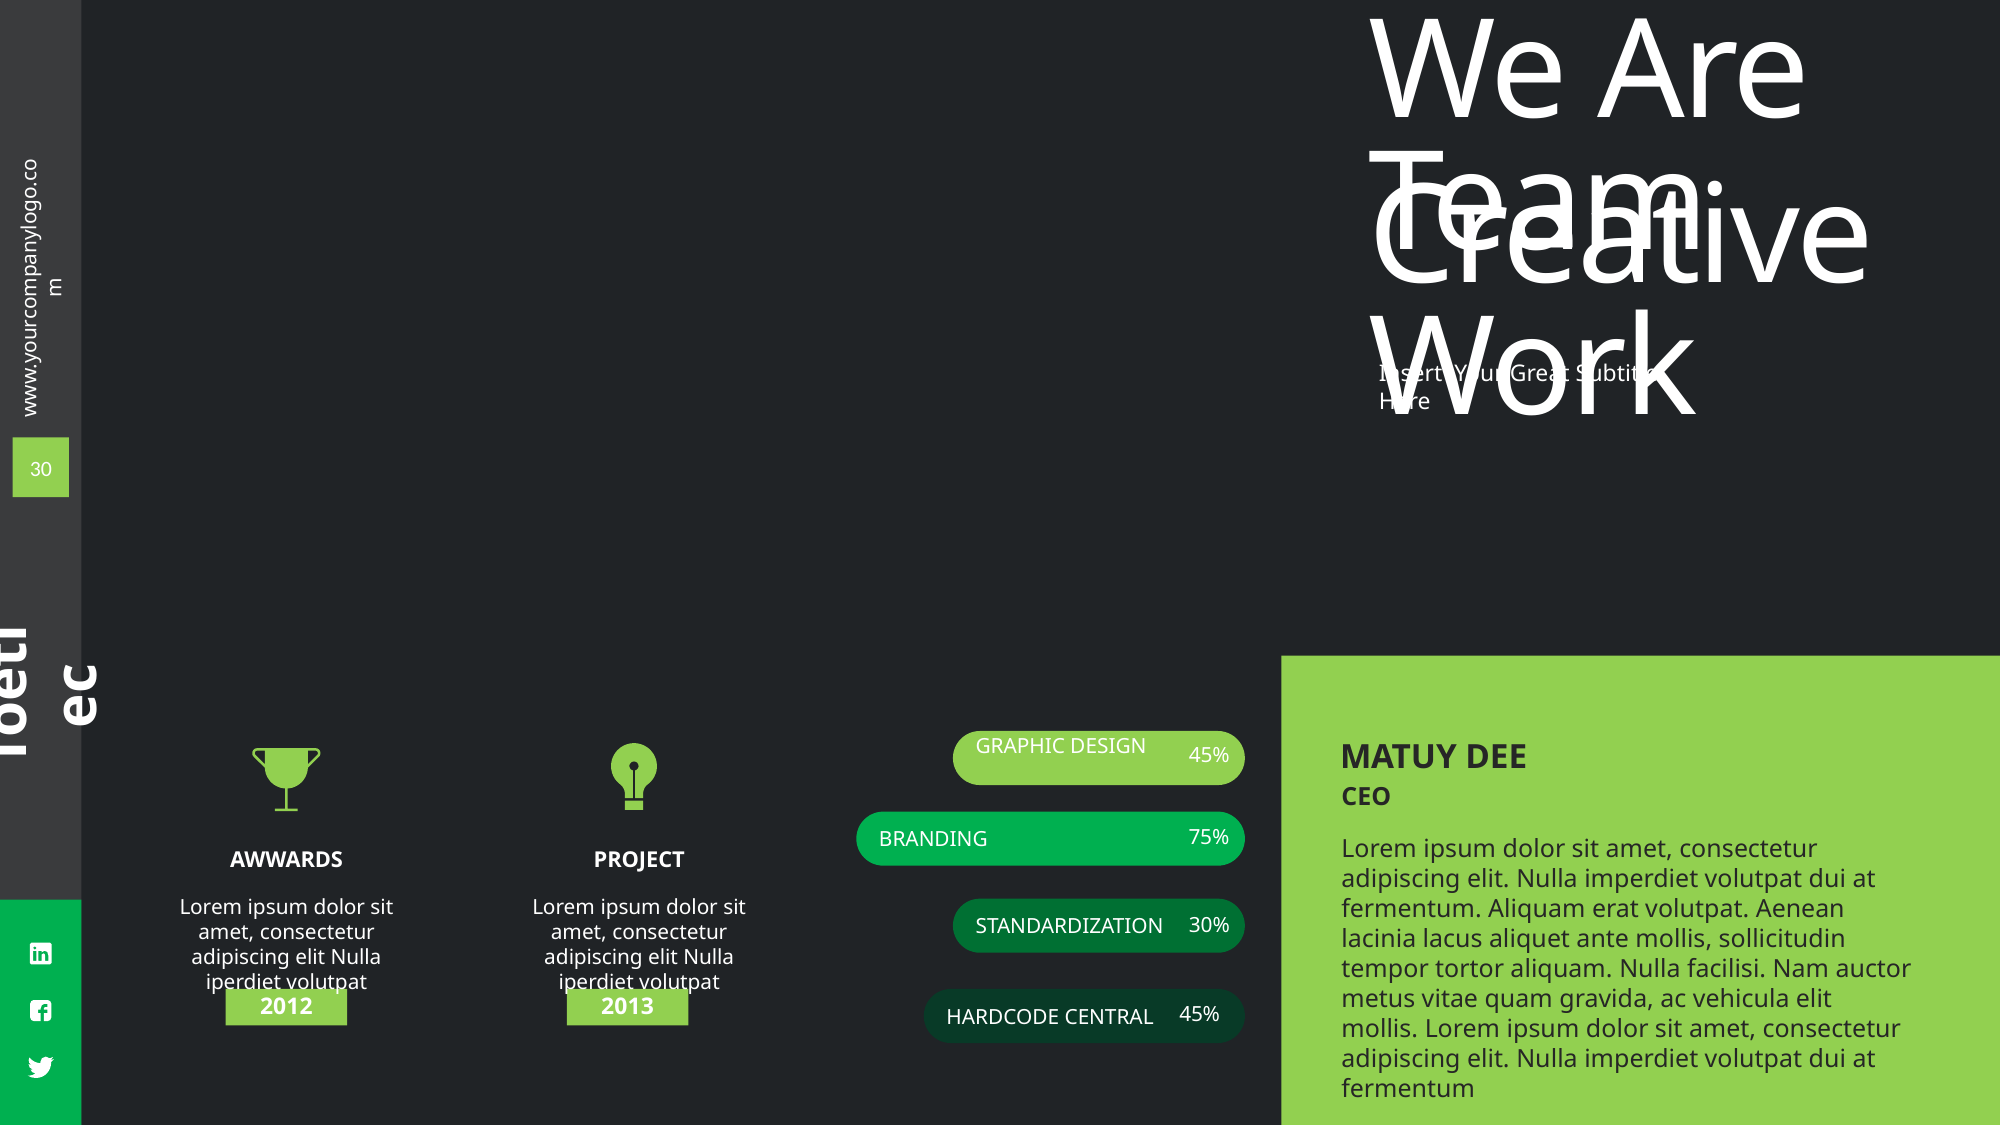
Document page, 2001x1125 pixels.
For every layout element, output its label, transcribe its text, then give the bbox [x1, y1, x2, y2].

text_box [856, 730, 1245, 1044]
picture [77, 0, 1444, 656]
text_box Lorem ipsum dolor sit amet, consectetur adipiscing elit. Nulla imperdiet volutpat dui at fermentum. Aliquam erat volutpat. Aenean lacinia lacus aliquet ante mollis, sollicitudin tempor tortor aliquam. Nulla facilisi. Nam auctor metus vitae quam gravida, ac vehicula elit mollis. Lorem ipsum dolor sit amet, consectetur adipiscing elit. Nulla imperdiet volutpat dui at fermentum [1326, 825, 1928, 1110]
text_box Lorem ipsum dolor sit amet, consectetur adipiscing elit Nulla iperdiet volutpat [494, 886, 785, 1001]
text_box MATUY DEE [1325, 721, 1610, 789]
text_box We Are Creative [1444, 67, 1928, 200]
text_box [1280, 655, 2000, 1125]
text_box Insert Your Great Subtitle Here [1444, 355, 1718, 422]
slide_number 30 [12, 437, 69, 498]
text_box 2013 [566, 1001, 689, 1026]
text_box CEO [1326, 772, 1536, 818]
text_box 2012 [225, 1001, 348, 1026]
text_box AWWARDS [189, 838, 384, 880]
text_box [252, 748, 321, 812]
text_box Team Work [1444, 200, 1928, 355]
text_box Lorem ipsum dolor sit amet, consectetur adipiscing elit Nulla iperdiet volutpat [141, 886, 432, 1001]
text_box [611, 743, 657, 810]
text_box PROJECT [542, 838, 736, 880]
